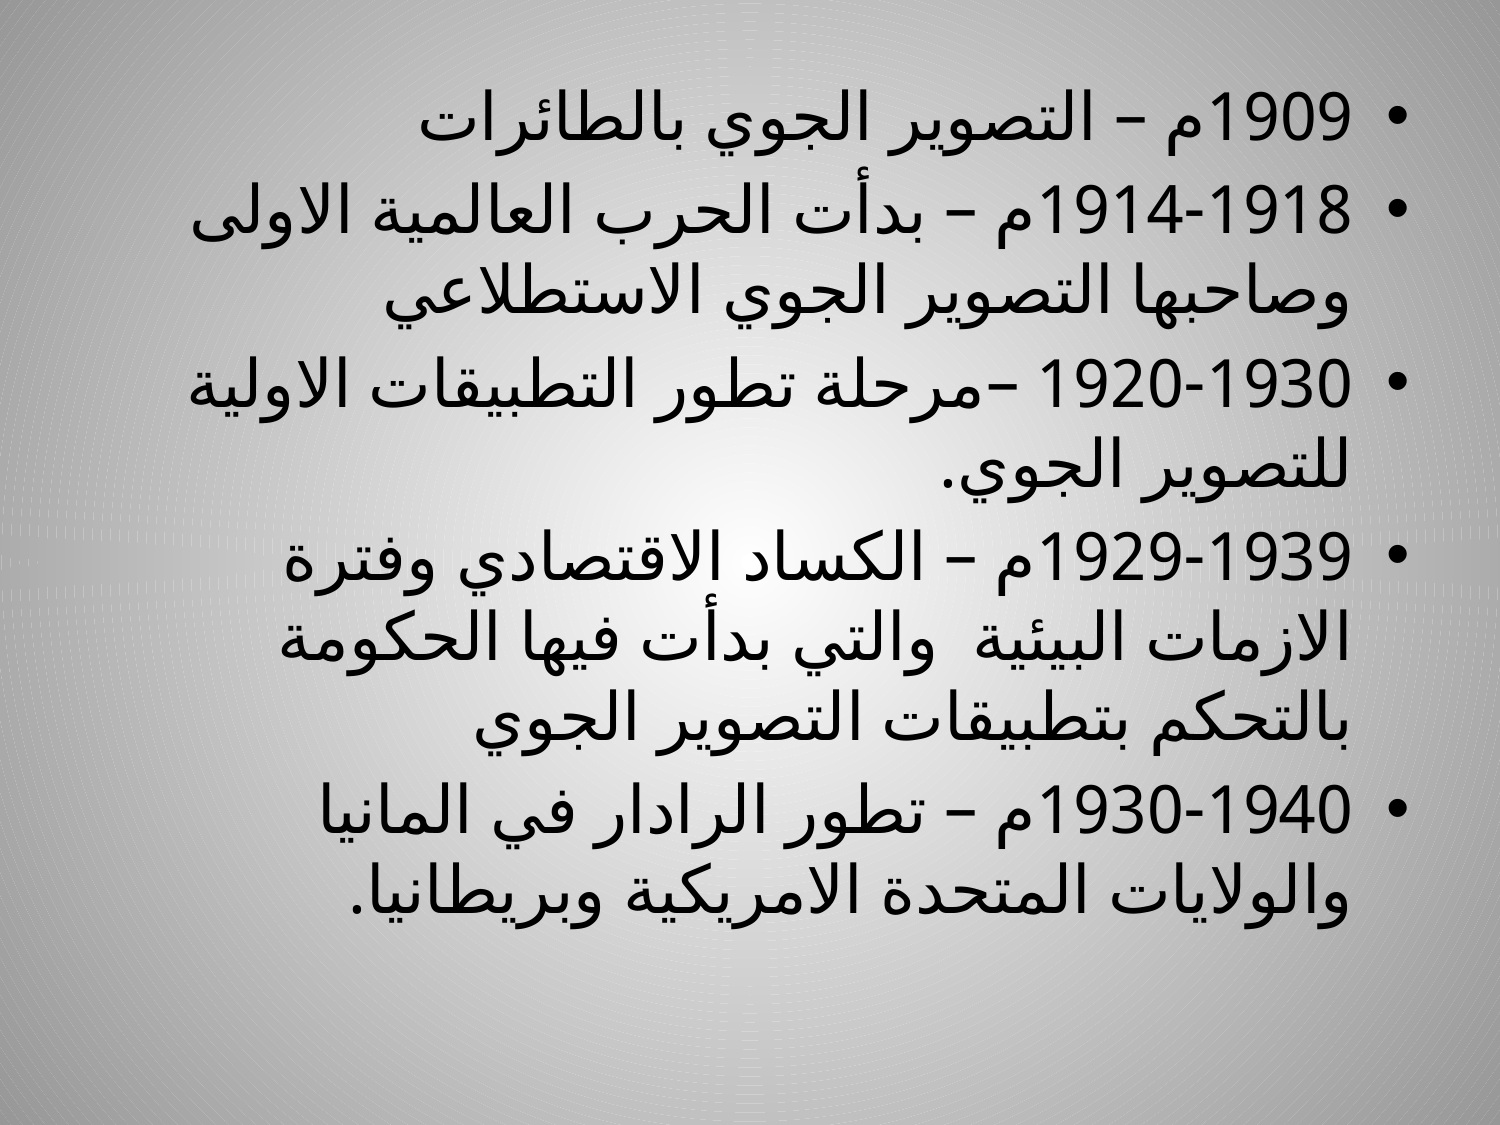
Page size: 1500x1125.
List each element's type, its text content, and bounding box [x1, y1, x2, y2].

list 1909م – التصوير الجوي بالطائرات 1914-1918م – بدأت الحرب العالمية الاولى وصاحبها التصوير الجوي الاستطلاعي 1920-1930 –مرحلة تطور التطبيقات الاولية للتصوير الجوي. 1929-1939م – الكساد الاقتصادي وفترة الازمات البيئية والتي بدأت فيها الحكومة بالتحكم بتطبيقات التصوير الجوي 1930-1940م – تطور الرادار في المانيا والولايات المتحدة الامريكية وبريطانيا. [75, 66, 1425, 1005]
